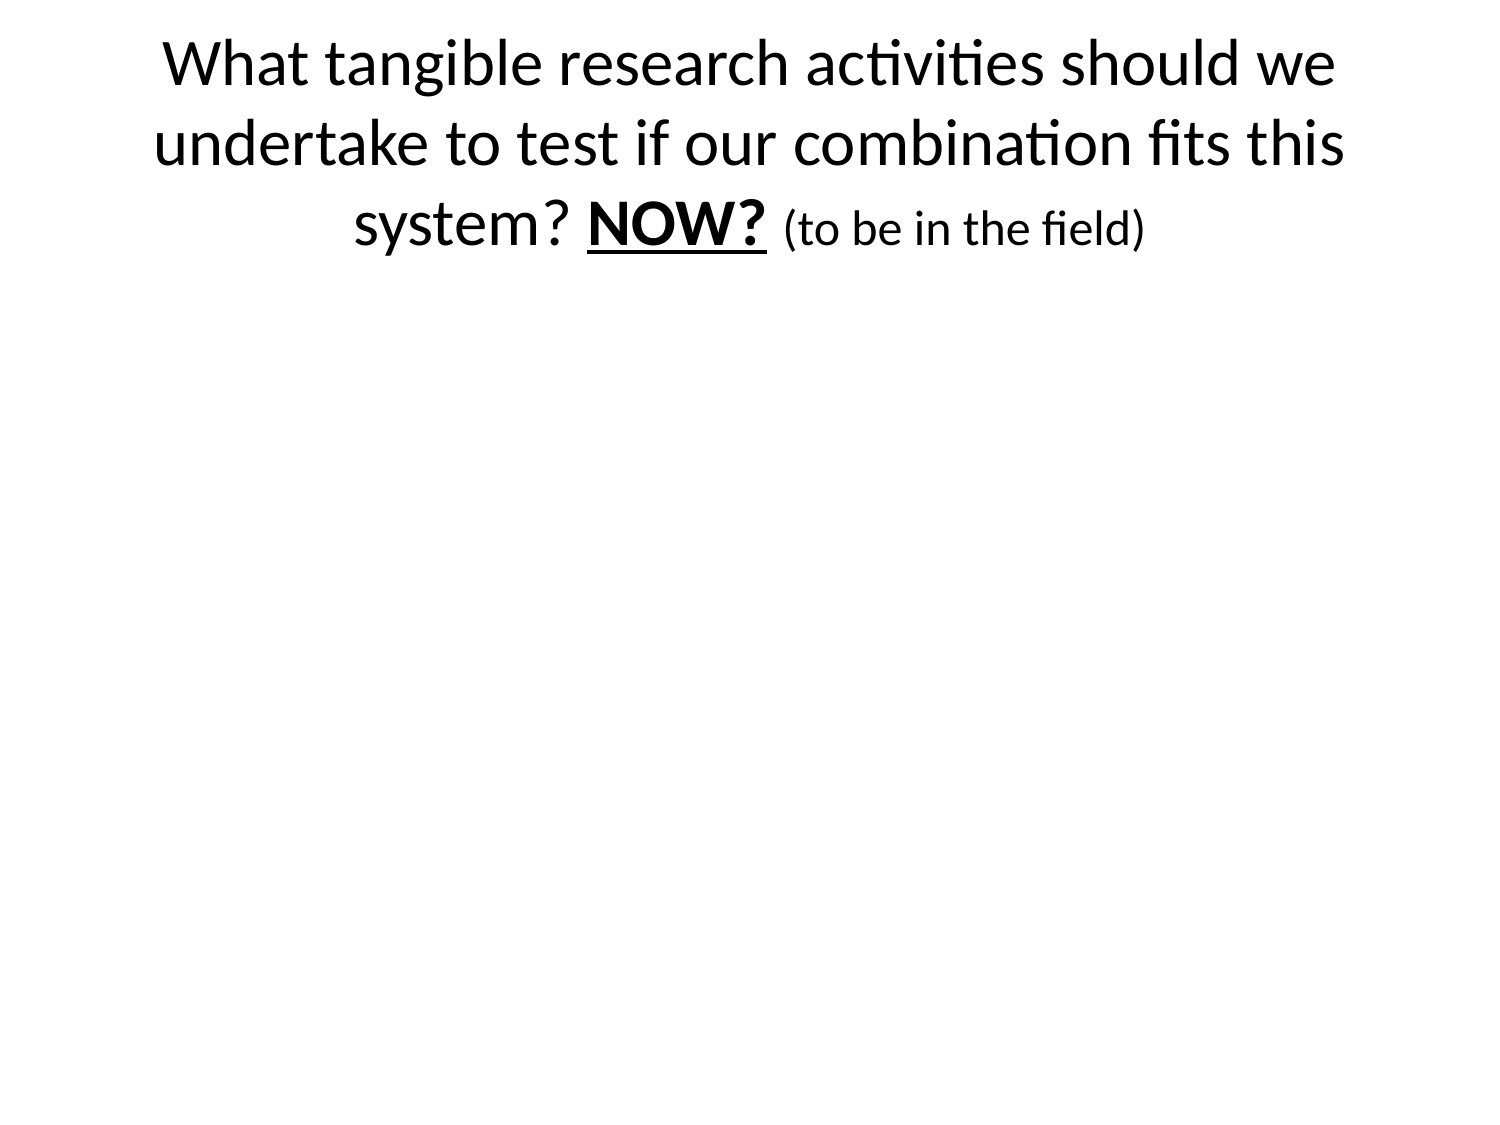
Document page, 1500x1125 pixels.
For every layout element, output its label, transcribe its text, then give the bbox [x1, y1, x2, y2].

title What tangible research activities should we undertake to test if our combination fits this system? NOW? (to be in the field) [75, 45, 1425, 233]
